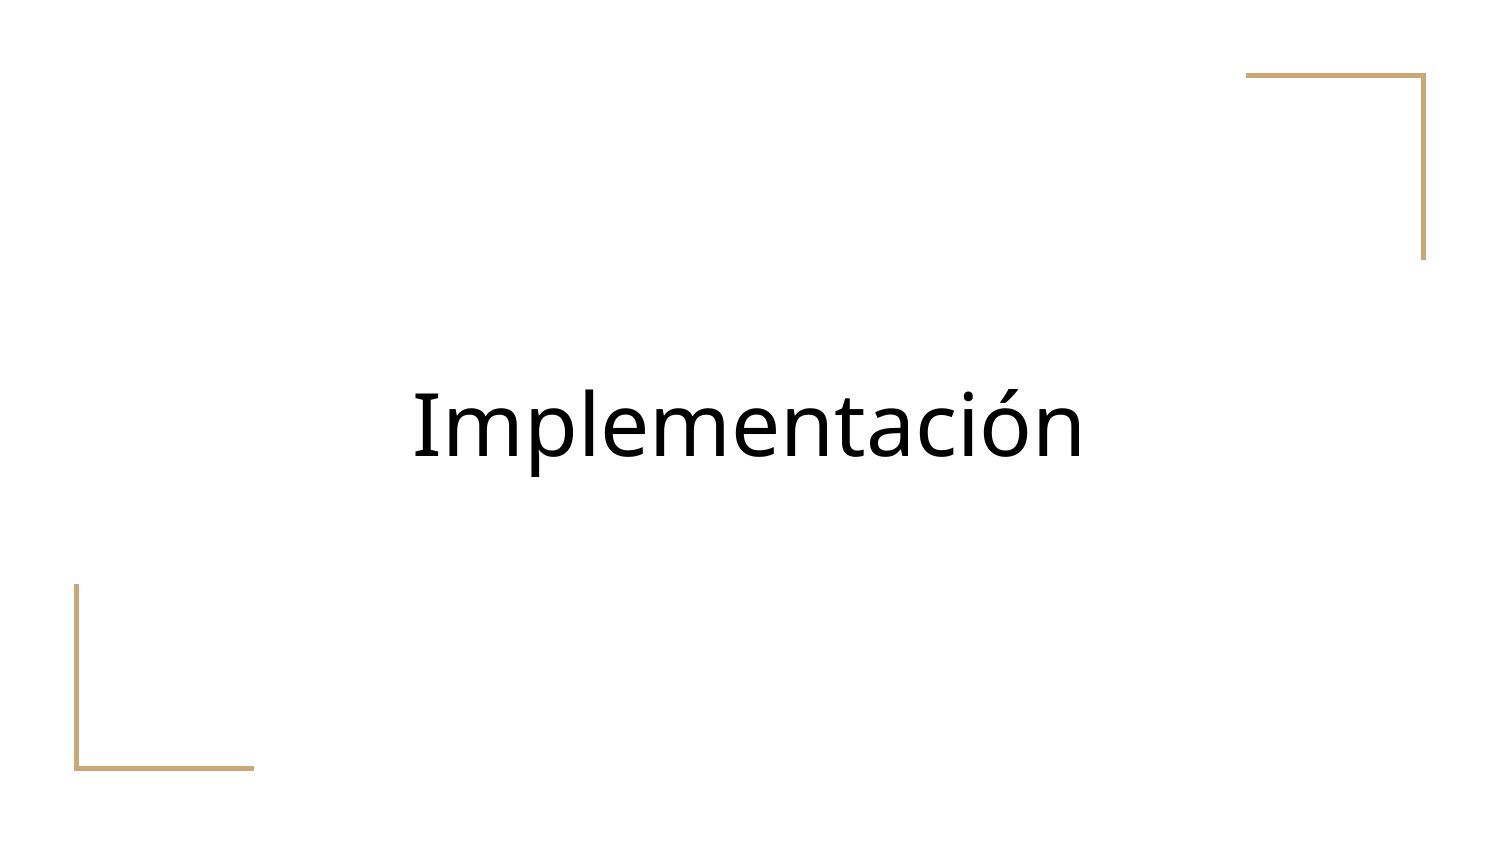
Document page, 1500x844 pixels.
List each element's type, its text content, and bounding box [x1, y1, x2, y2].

title Implementación [126, 296, 1374, 548]
